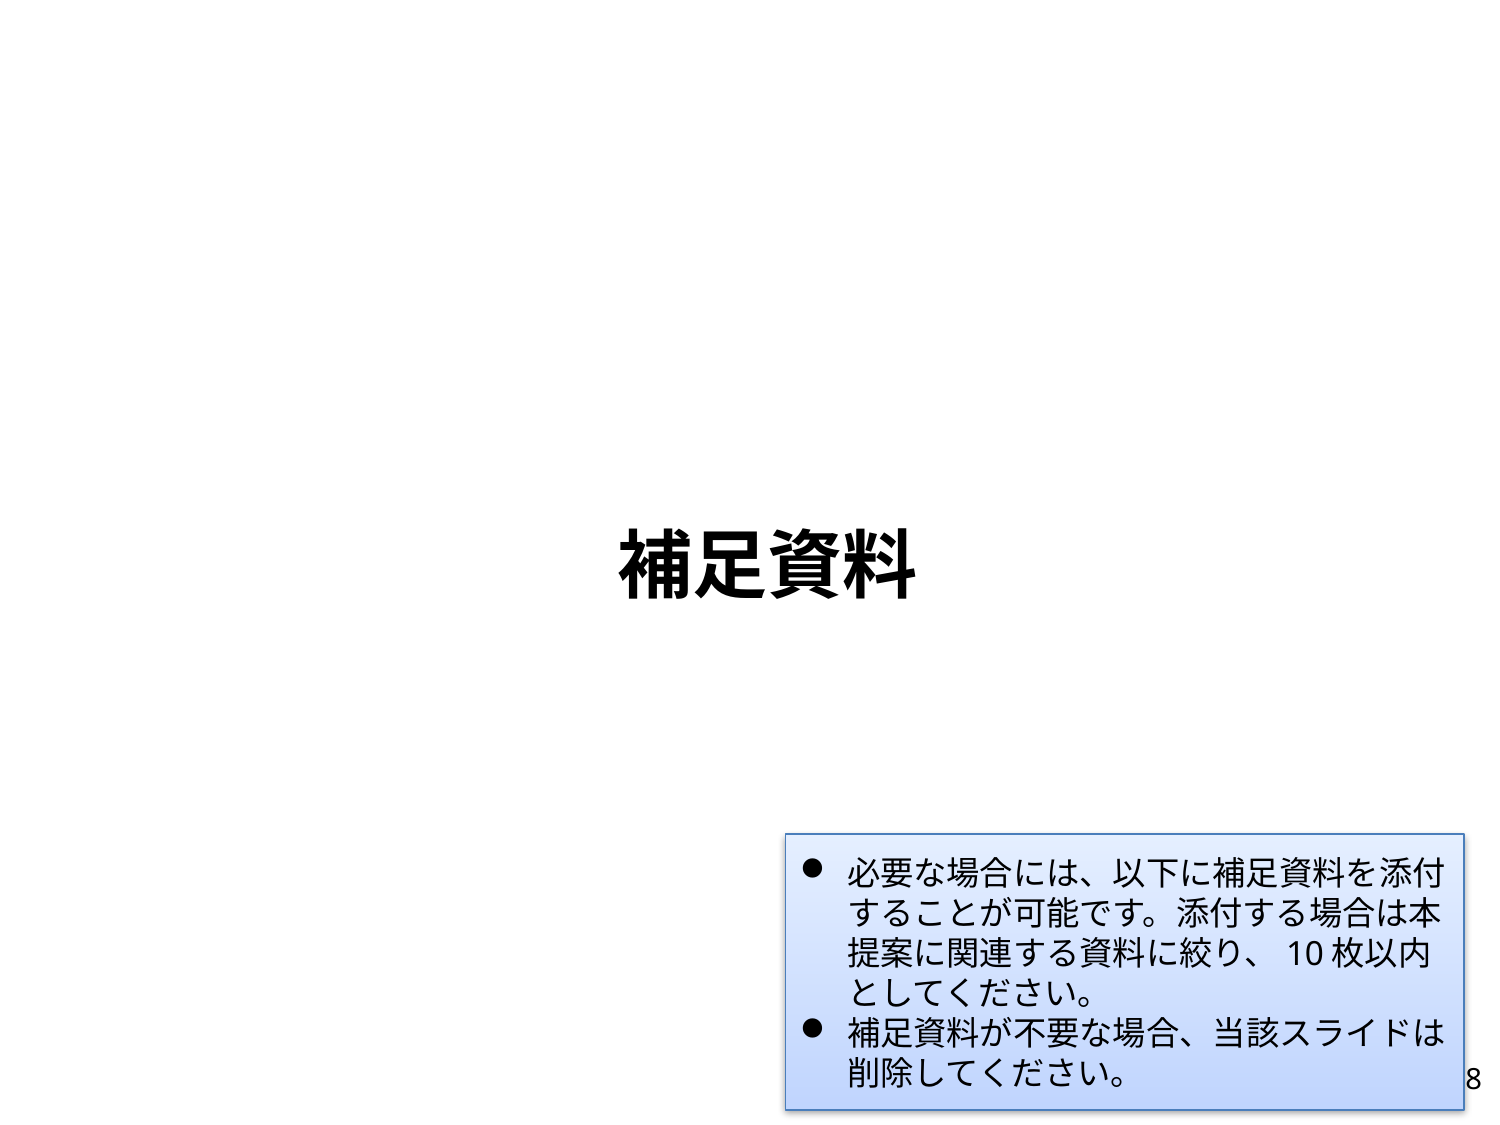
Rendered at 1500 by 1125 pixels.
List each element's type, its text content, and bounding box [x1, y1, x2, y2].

title 補足資料 [53, 479, 1483, 646]
slide_number 18 [1470, 1051, 1489, 1111]
text_box 必要な場合には、以下に補足資料を添付することが可能です。添付する場合は本提案に関連する資料に絞り、10枚以内としてください。 補足資料が不要な場合、当該スライドは削除してください。 [785, 833, 1465, 1111]
